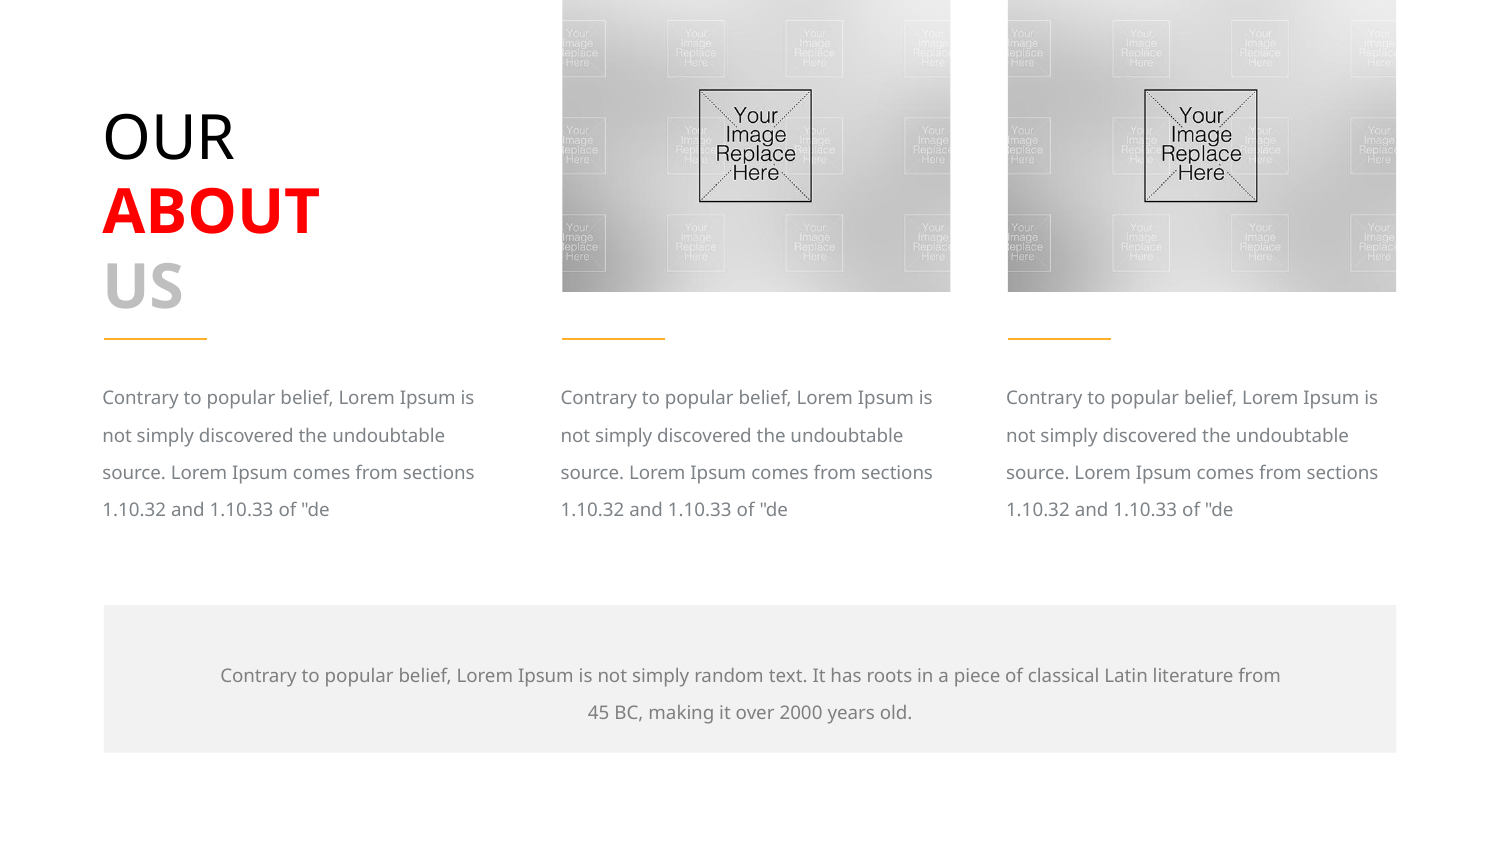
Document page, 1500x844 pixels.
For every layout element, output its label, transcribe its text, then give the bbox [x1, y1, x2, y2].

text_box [90, 338, 493, 532]
text_box Contrary to popular belief, Lorem Ipsum is not simply random text. It has roots in a piece of classical Latin literature from 45 BC, making it over 2000 years old. [201, 643, 1299, 715]
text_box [549, 338, 951, 532]
picture [561, 0, 951, 292]
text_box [994, 338, 1397, 532]
text_box OUR ABOUT US [91, 91, 391, 292]
text_box [103, 605, 1397, 753]
picture [1007, 0, 1397, 292]
